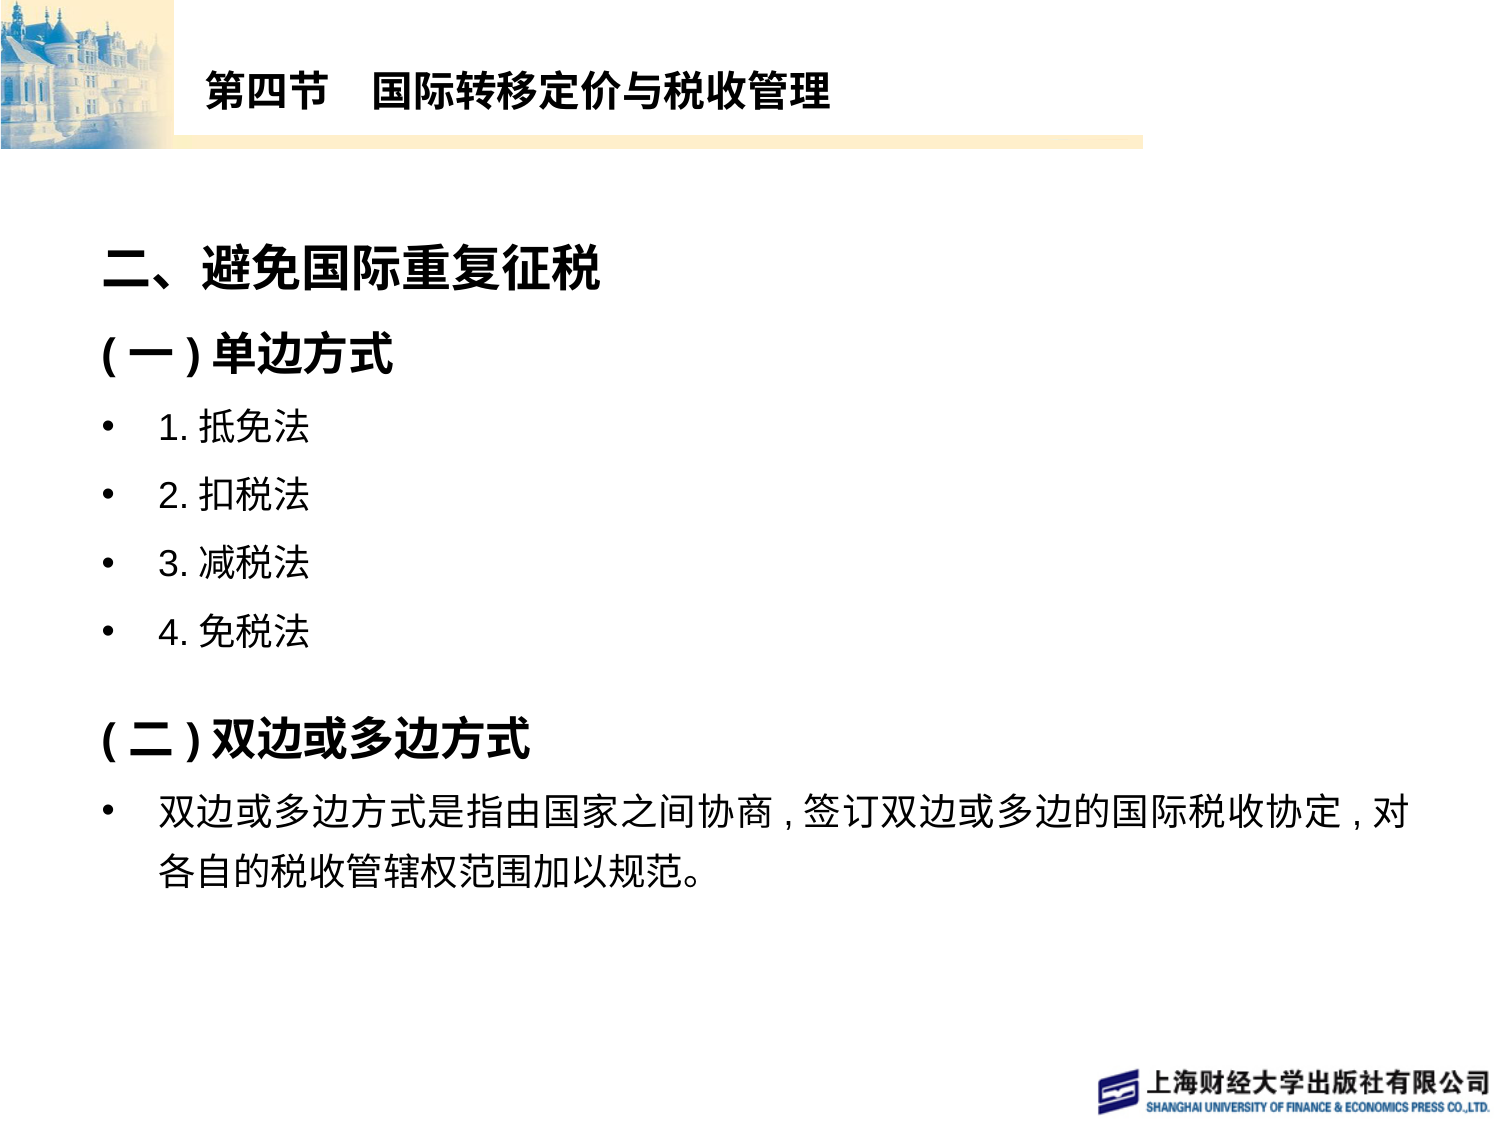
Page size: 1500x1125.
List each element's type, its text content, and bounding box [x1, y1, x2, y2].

picture [1097, 1065, 1494, 1120]
list 二、避免国际重复征税 (一)单边方式 1.抵免法 2.扣税法 3.减税法 4.免税法 (二)双边或多边方式 双边或多边方式是指由国家之间协商,签订双边或多边的国际税收协定,对各自的税收管辖权范围加以规范。 [86, 207, 1425, 1071]
picture [0, 0, 1143, 149]
title 第四节 国际转移定价与税收管理 [189, 36, 1262, 143]
